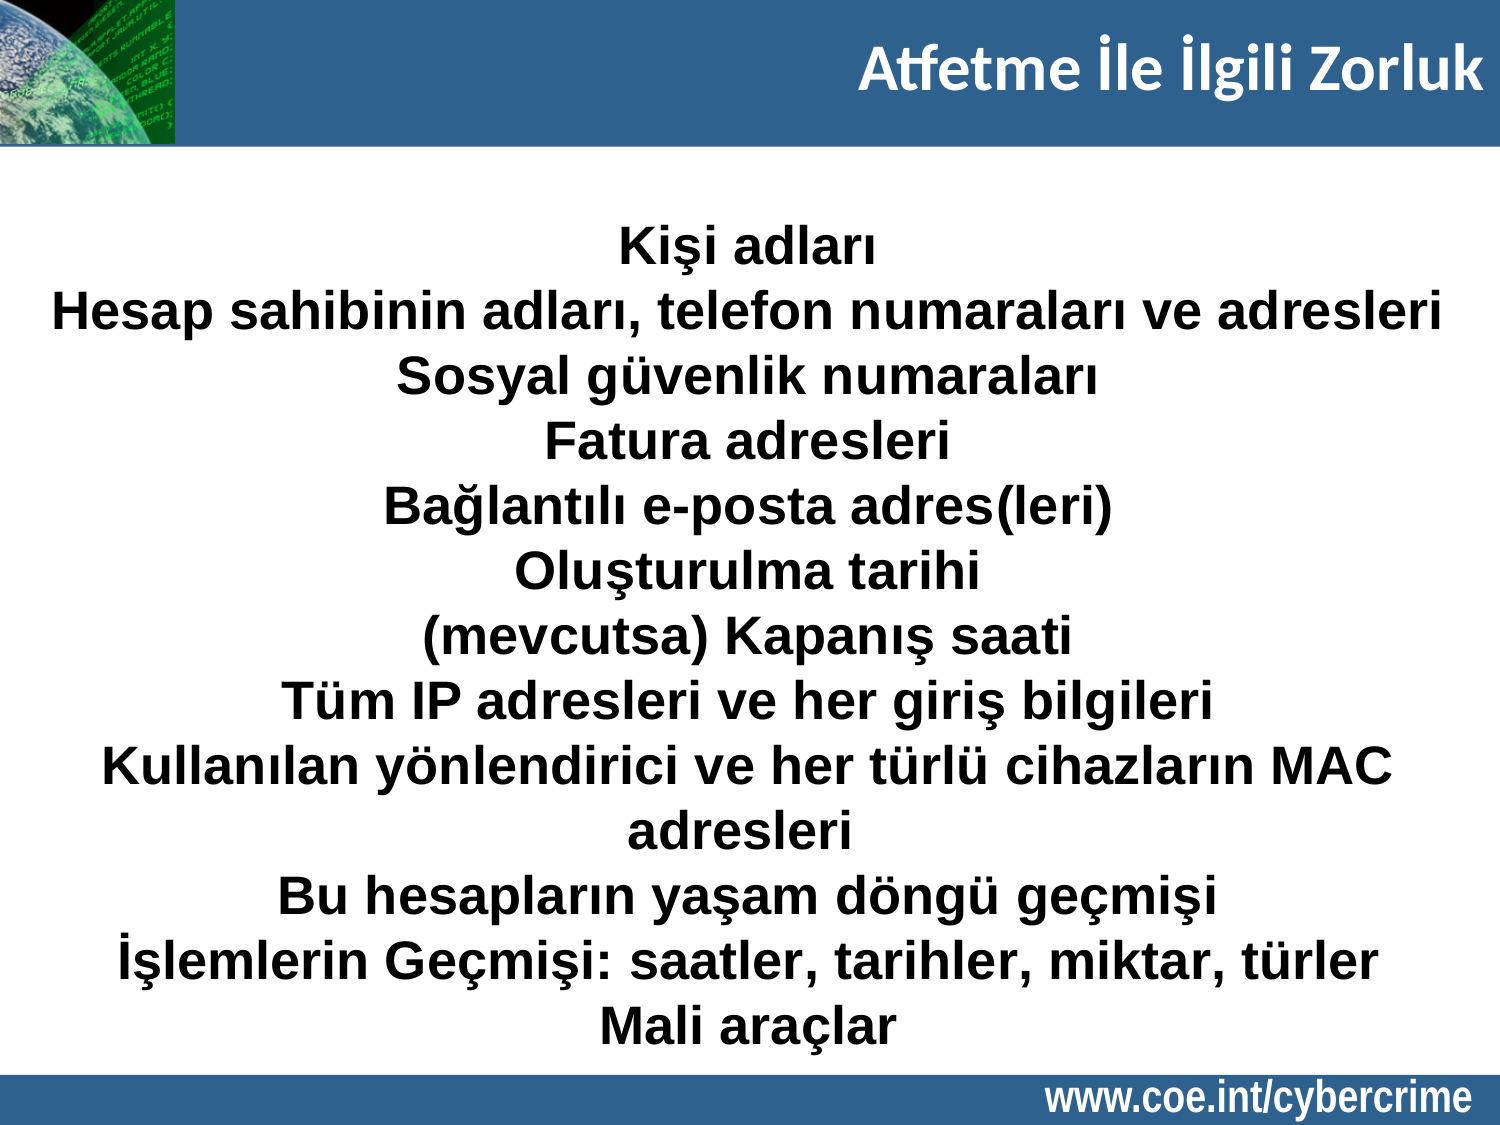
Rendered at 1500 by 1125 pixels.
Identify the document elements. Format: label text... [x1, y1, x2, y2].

text_box Atfetme İle İlgili Zorluk [177, 0, 1500, 149]
picture [0, 0, 175, 144]
text_box [0, 1073, 1030, 1125]
text_box Kişi adları Hesap sahibinin adları, telefon numaraları ve adresleri Sosyal güvenlik numaraları Fatura adresleri Bağlantılı e-posta adres(leri) Oluşturulma tarihi (mevcutsa) Kapanış saati Tüm IP adresleri ve her giriş bilgileri Kullanılan yönlendirici ve her türlü cihazların MAC adresleri Bu hesapların yaşam döngü geçmişi İşlemlerin Geçmişi: saatler, tarihler, miktar, türler Mali araçlar [0, 189, 1499, 1073]
text_box www.coe.int/cybercrime [1030, 1059, 1500, 1125]
